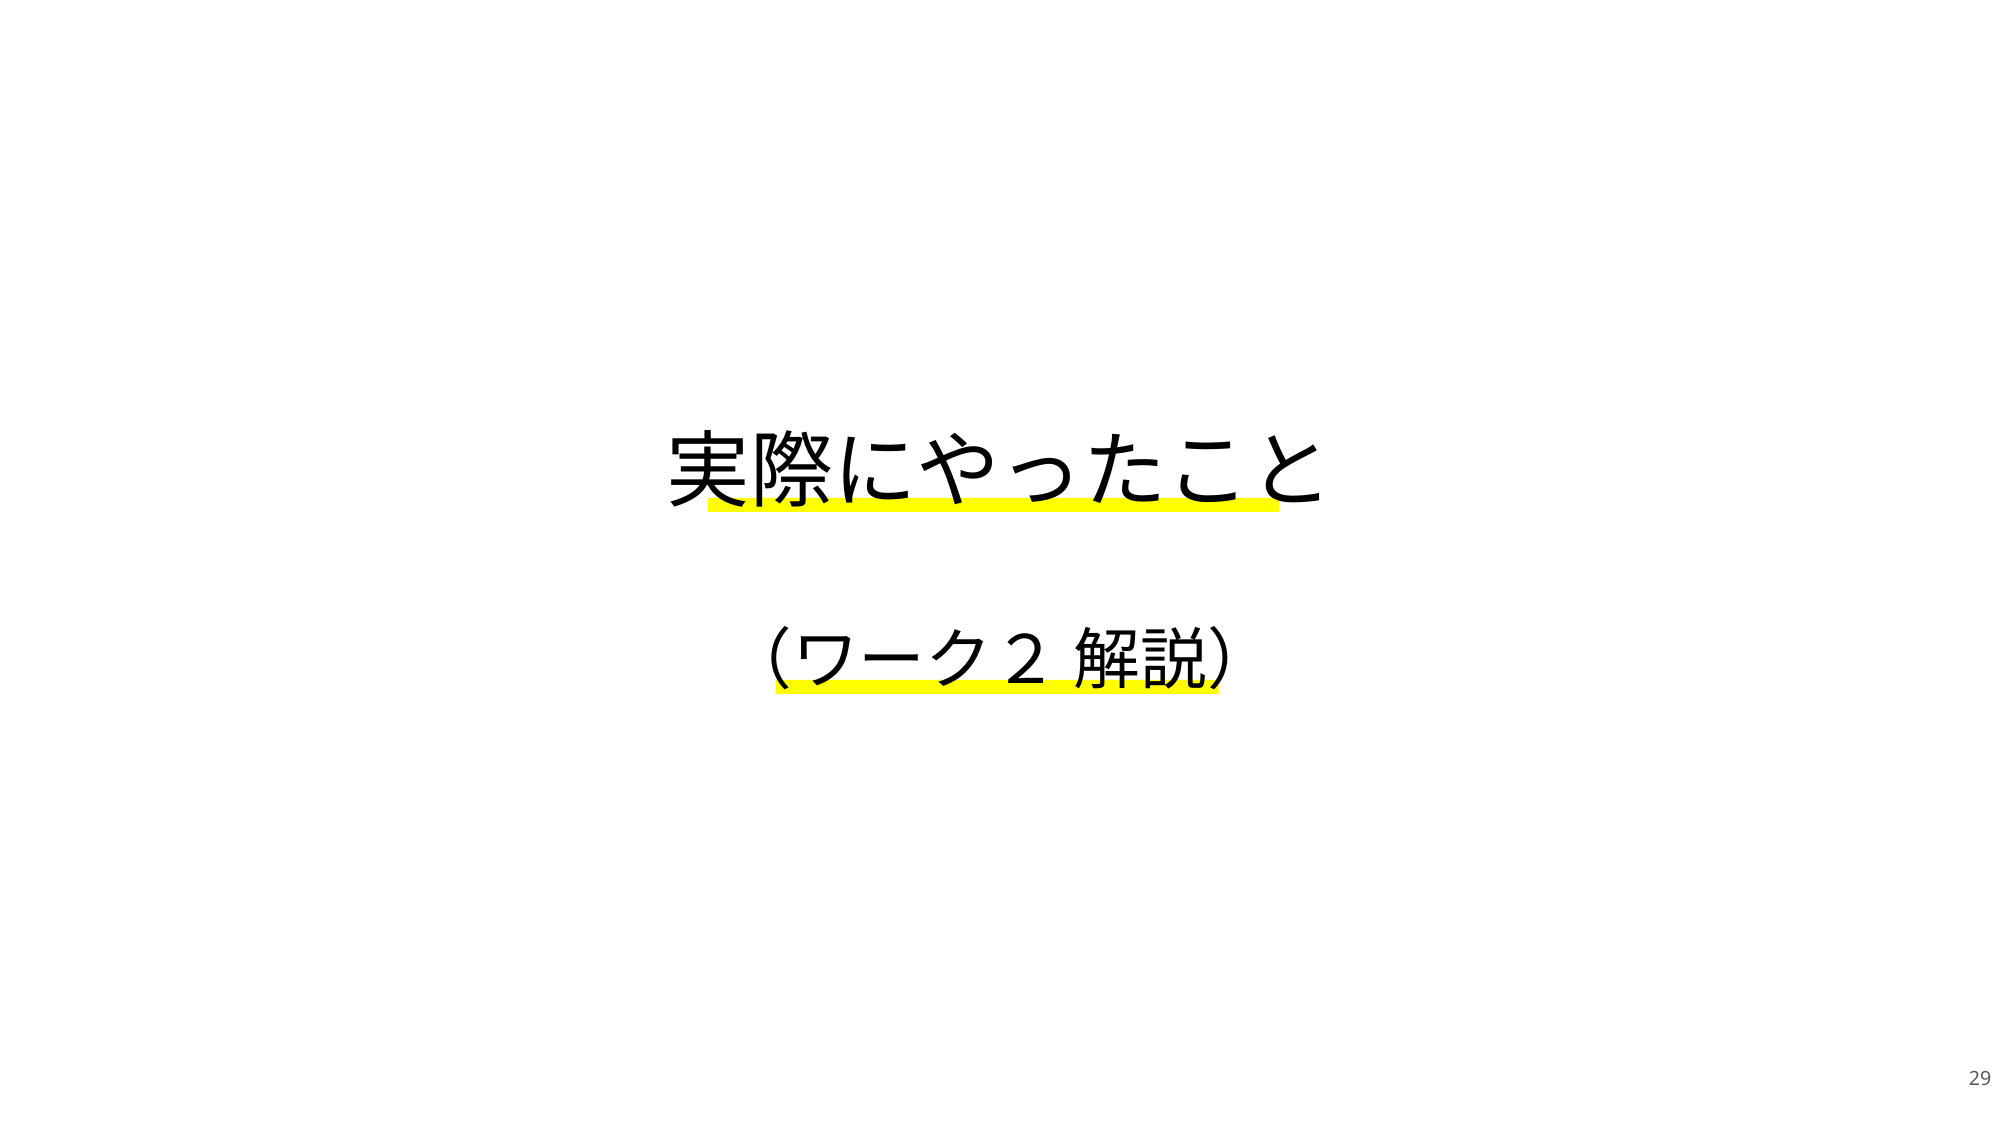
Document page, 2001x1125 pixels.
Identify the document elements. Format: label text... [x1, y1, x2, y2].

title 実際にやったこと （ワーク２ 解説） [68, 464, 1932, 649]
text_box [775, 679, 1219, 694]
slide_number 29 [1886, 1036, 2000, 1123]
